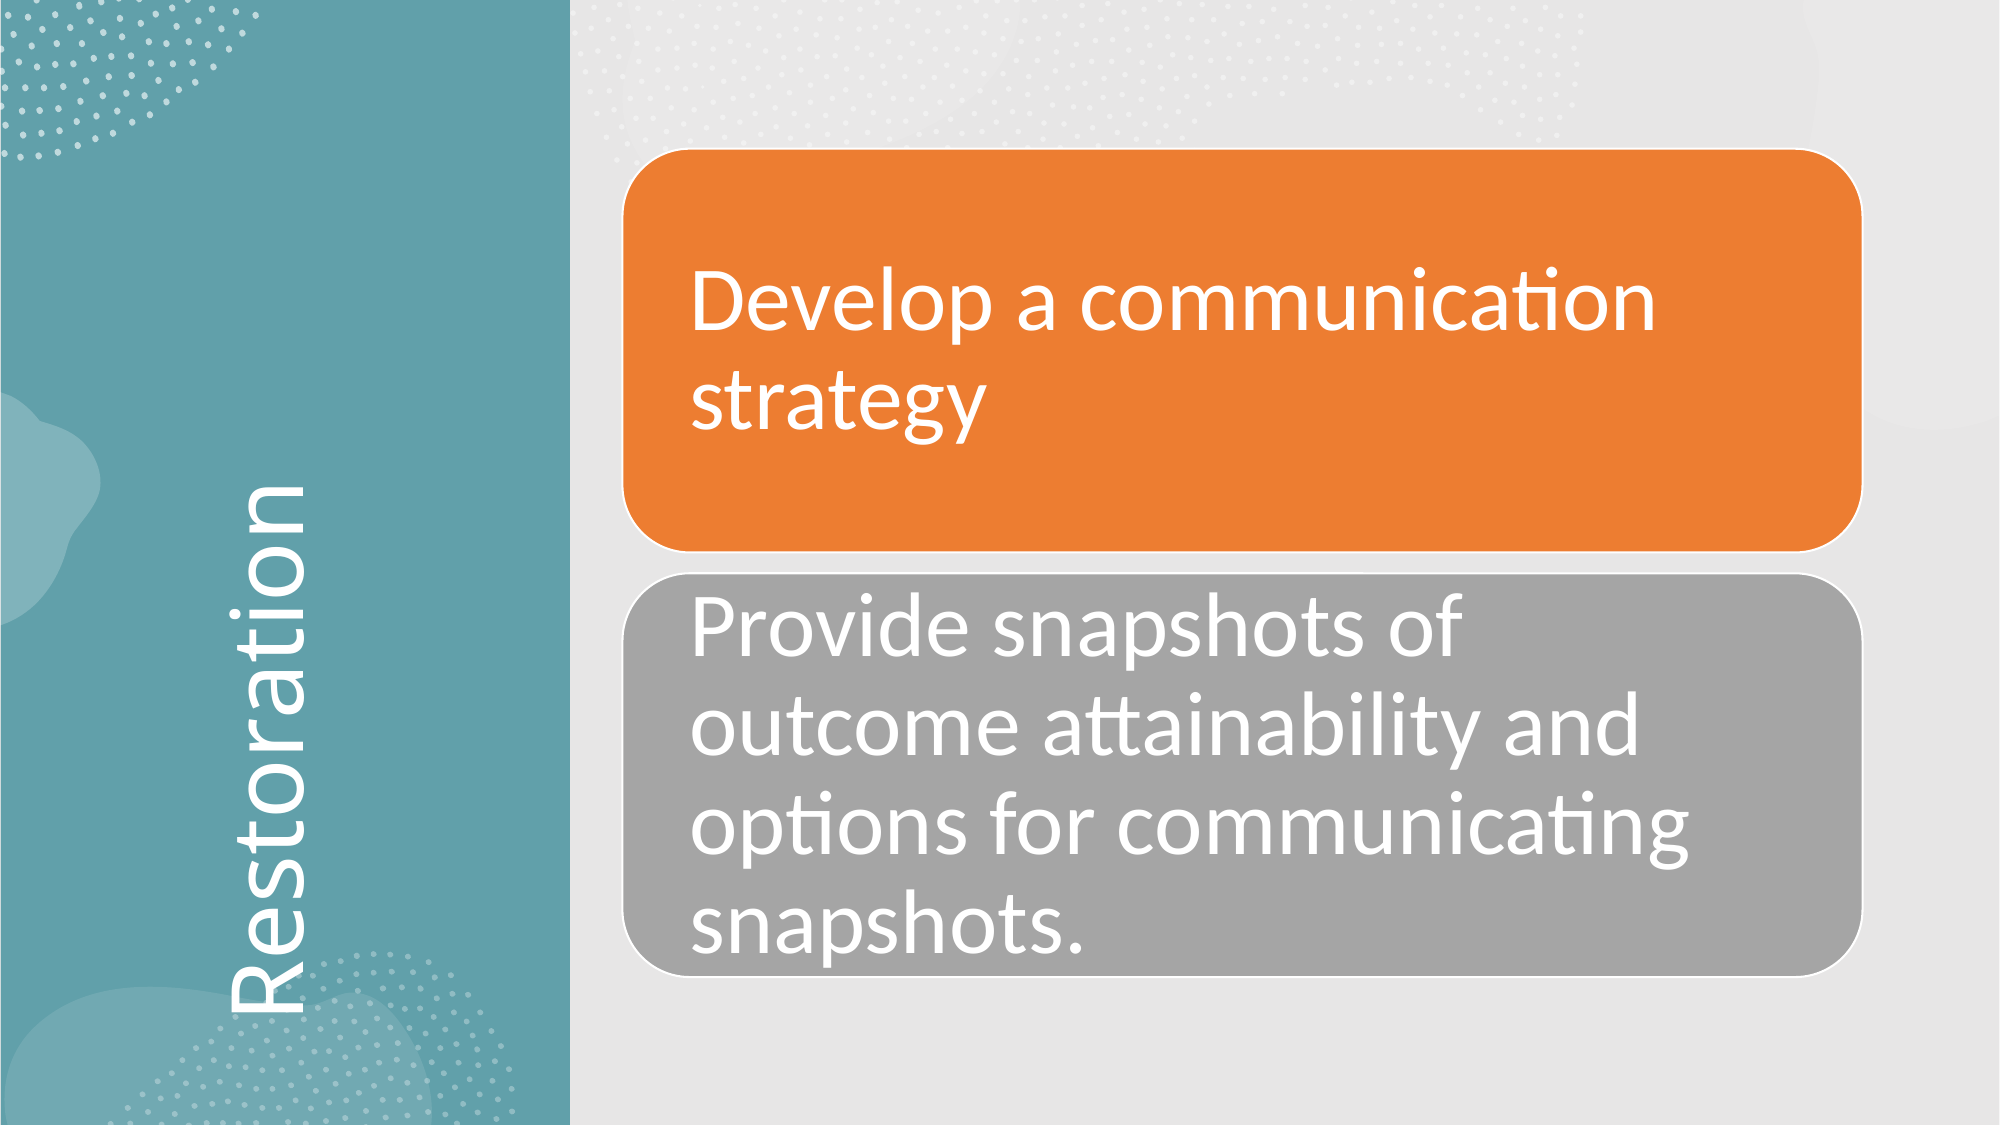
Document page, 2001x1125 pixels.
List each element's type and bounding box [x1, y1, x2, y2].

text_box [0, 0, 2000, 1125]
list [622, 47, 1863, 1079]
